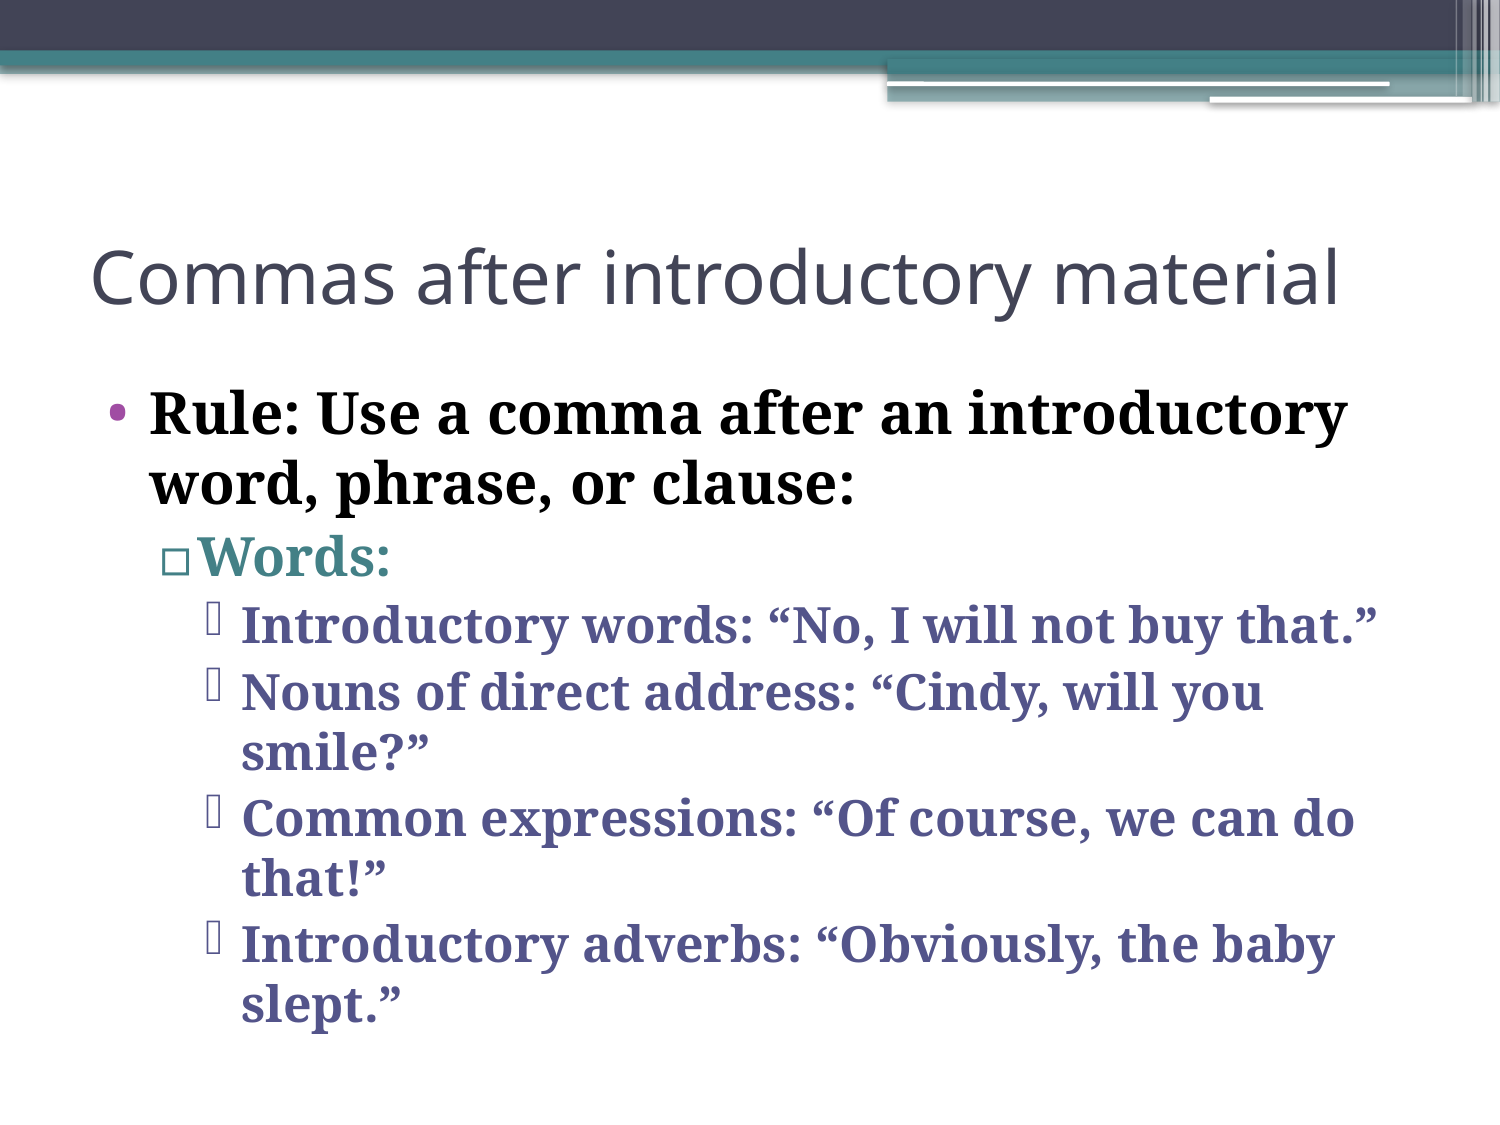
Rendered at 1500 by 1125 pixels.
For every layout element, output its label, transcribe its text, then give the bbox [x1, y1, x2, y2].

list Rule: Use a comma after an introductory word, phrase, or clause: Words: Introductory words: “No, I will not buy that.” Nouns of direct address: “Cindy, will you smile?” Common expressions: “Of course, we can do that!” Introductory adverbs: “Obviously, the baby slept.” [75, 368, 1425, 1079]
title Commas after introductory material [75, 187, 1425, 363]
